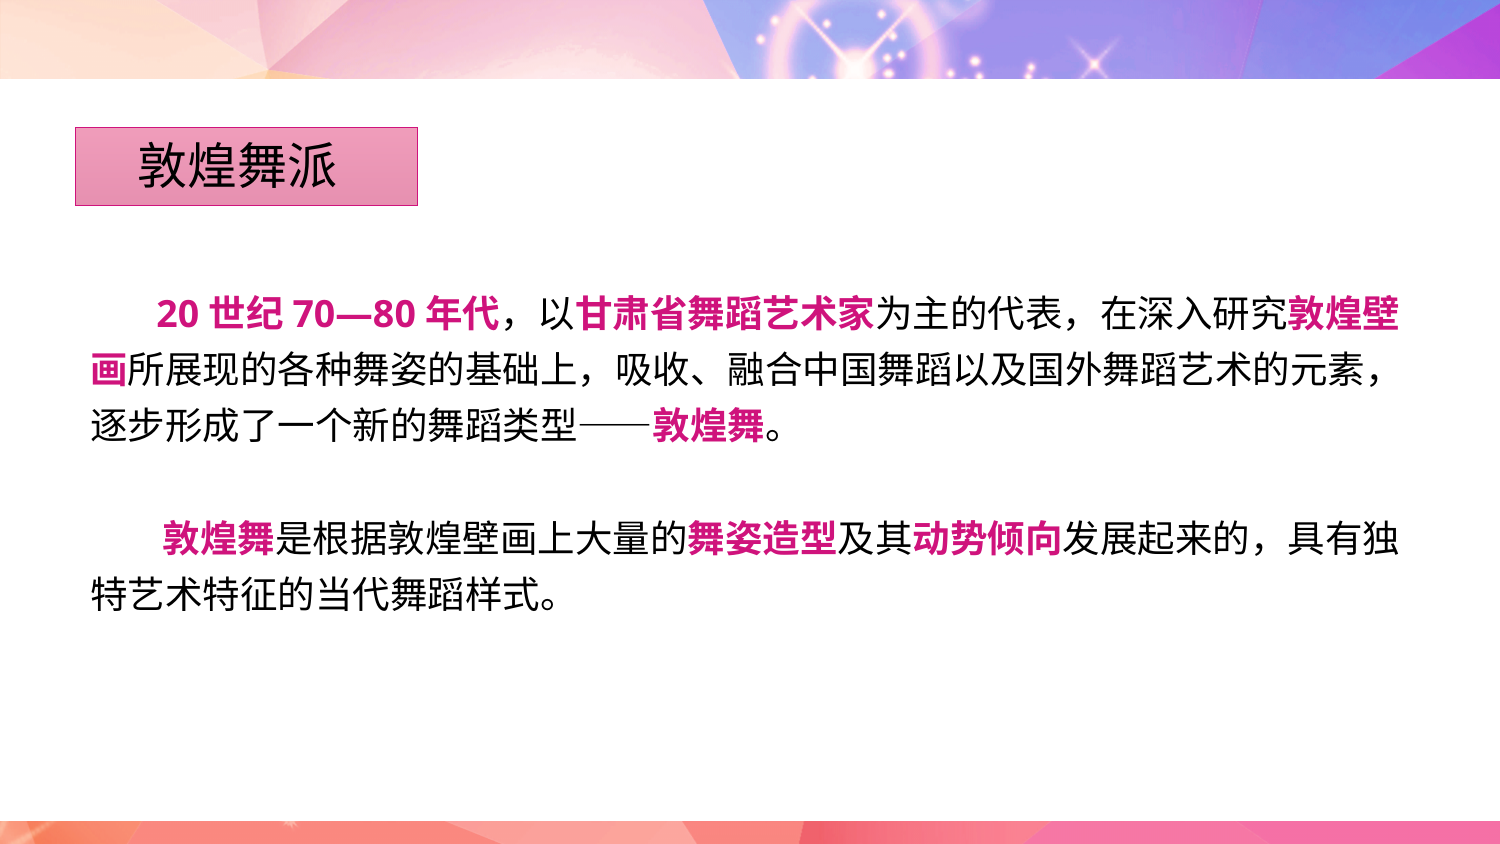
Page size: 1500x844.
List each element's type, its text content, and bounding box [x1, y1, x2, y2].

picture [0, 821, 1500, 844]
text_box 敦煌舞派 [75, 127, 418, 206]
picture [0, 0, 1500, 79]
text_box 20世纪70—80年代，以甘肃省舞蹈艺术家为主的代表，在深入研究敦煌壁画所展现的各种舞姿的基础上，吸收、融合中国舞蹈以及国外舞蹈艺术的元素，逐步形成了一个新的舞蹈类型——敦煌舞。 敦煌舞是根据敦煌壁画上大量的舞姿造型及其动势倾向发展起来的，具有独特艺术特征的当代舞蹈样式。 [75, 271, 1428, 780]
